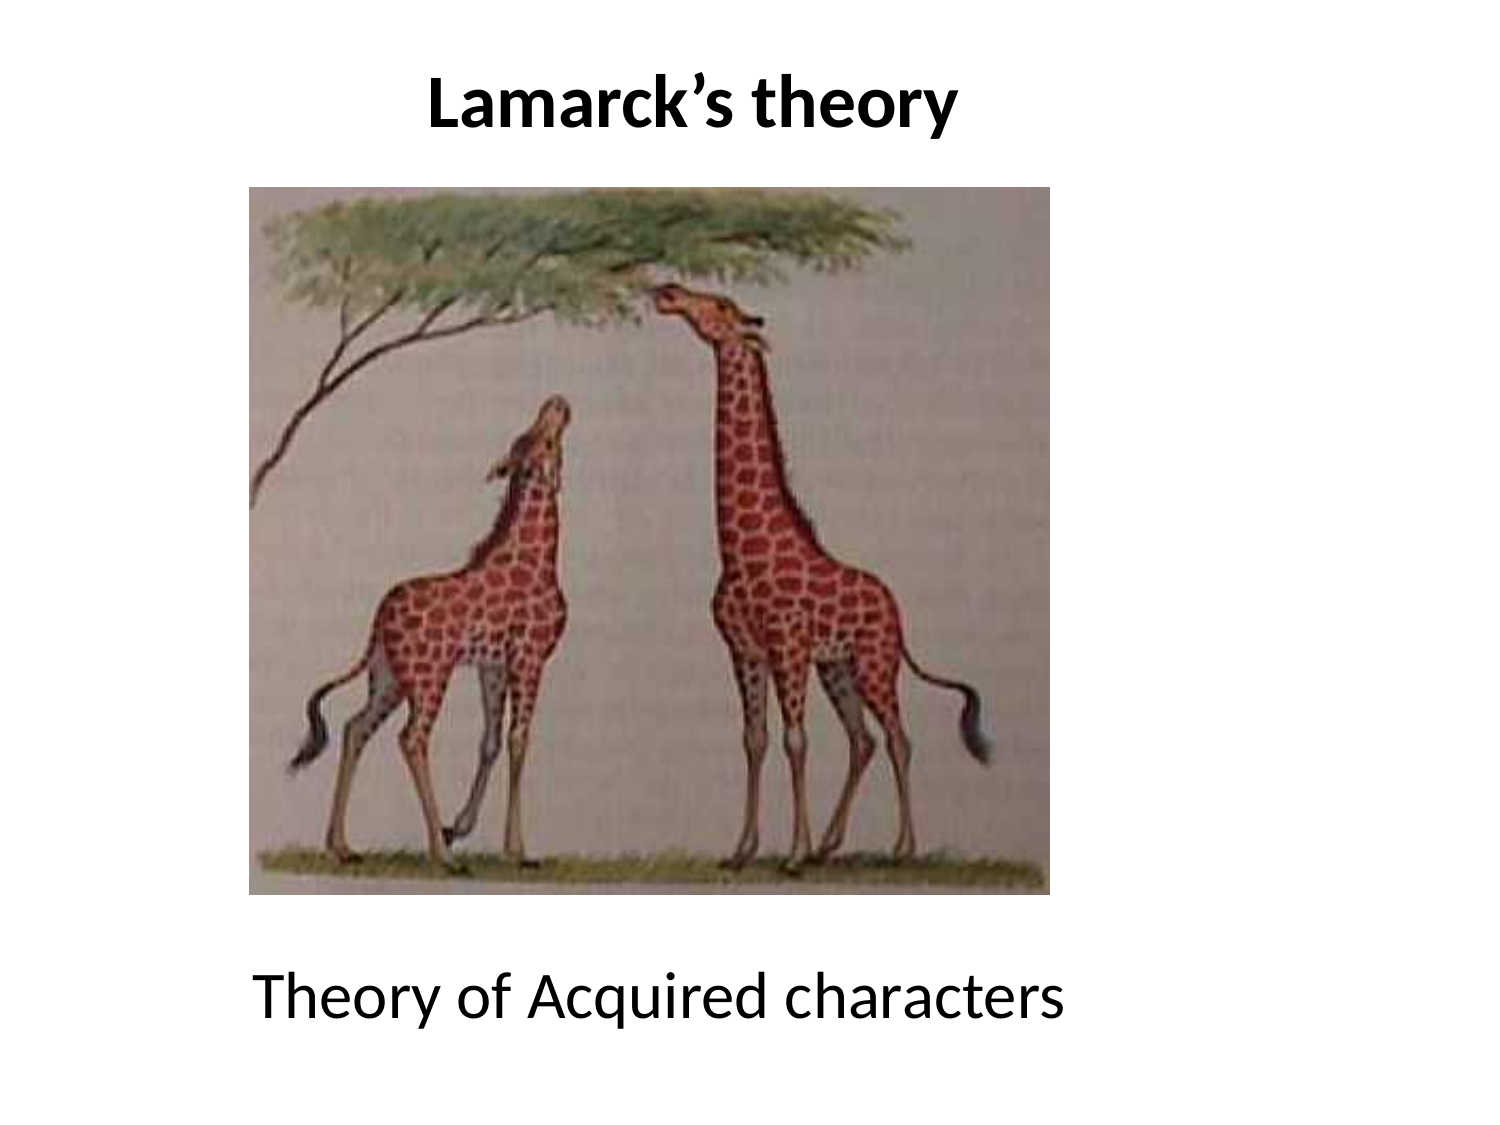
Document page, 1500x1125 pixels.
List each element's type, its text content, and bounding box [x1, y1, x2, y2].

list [249, 187, 1051, 895]
title Lamarck’s theory [75, 0, 1313, 150]
text_box Theory of Acquired characters [237, 899, 1250, 1040]
